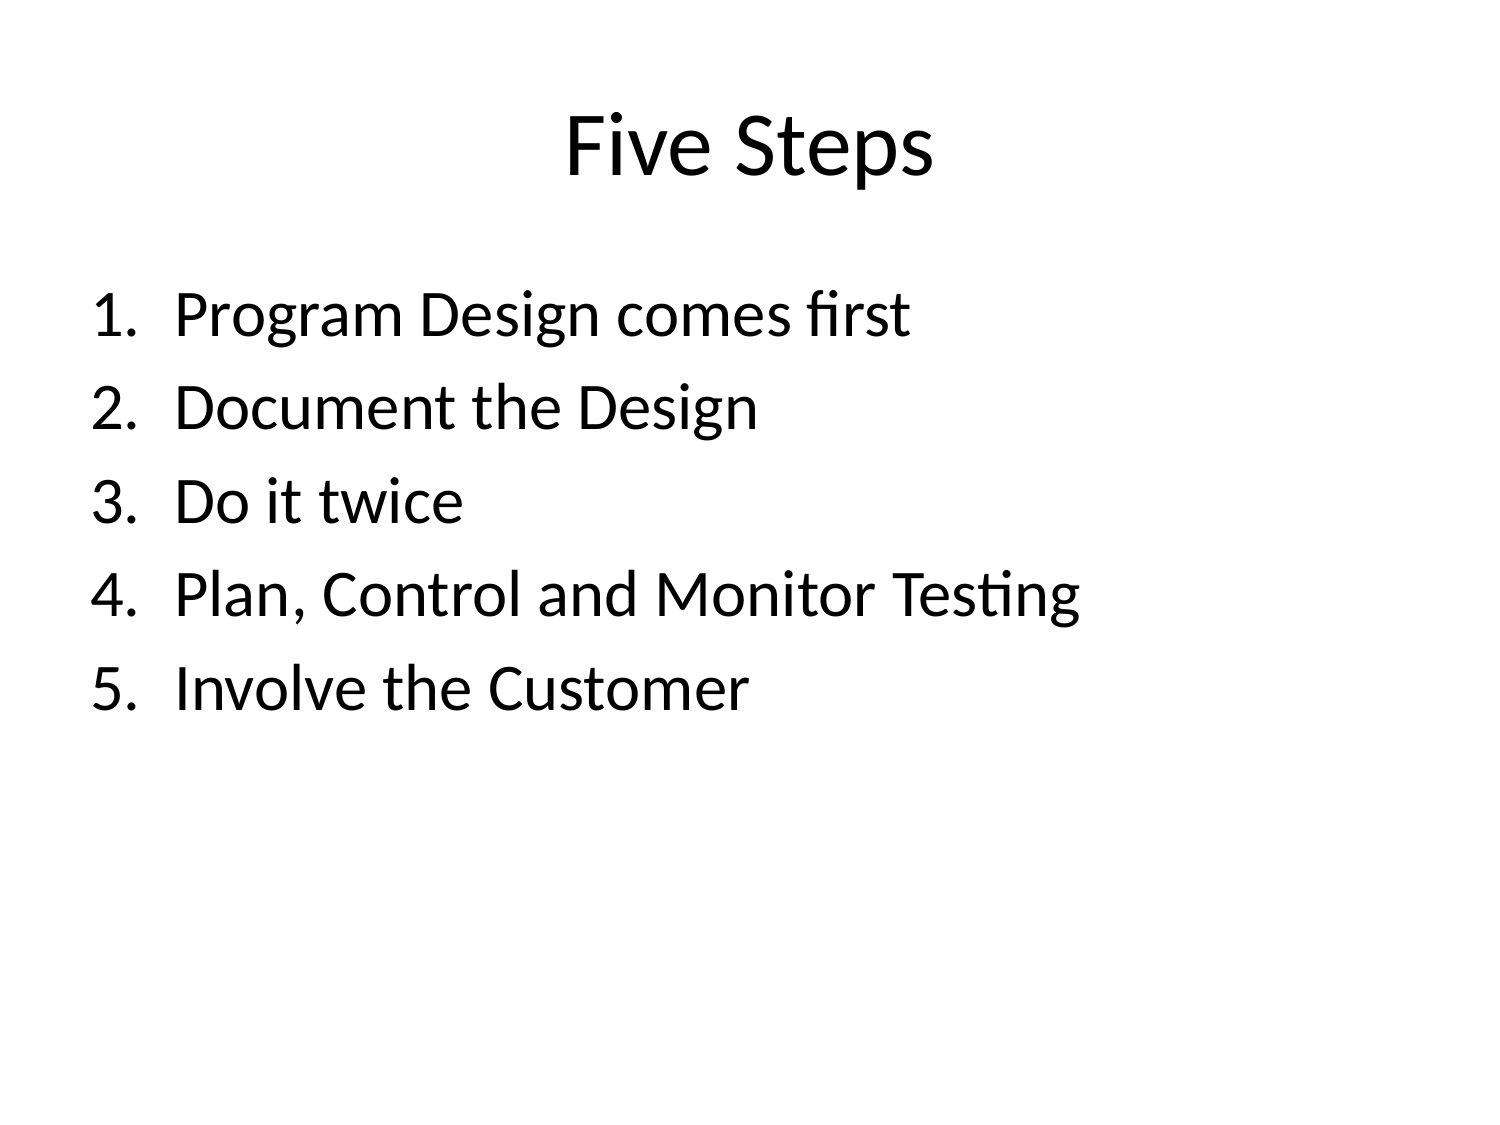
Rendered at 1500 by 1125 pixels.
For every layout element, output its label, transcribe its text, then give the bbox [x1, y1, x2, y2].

title Five Steps [75, 45, 1425, 233]
list Program Design comes first Document the Design Do it twice Plan, Control and Monitor Testing Involve the Customer [75, 262, 1425, 1005]
